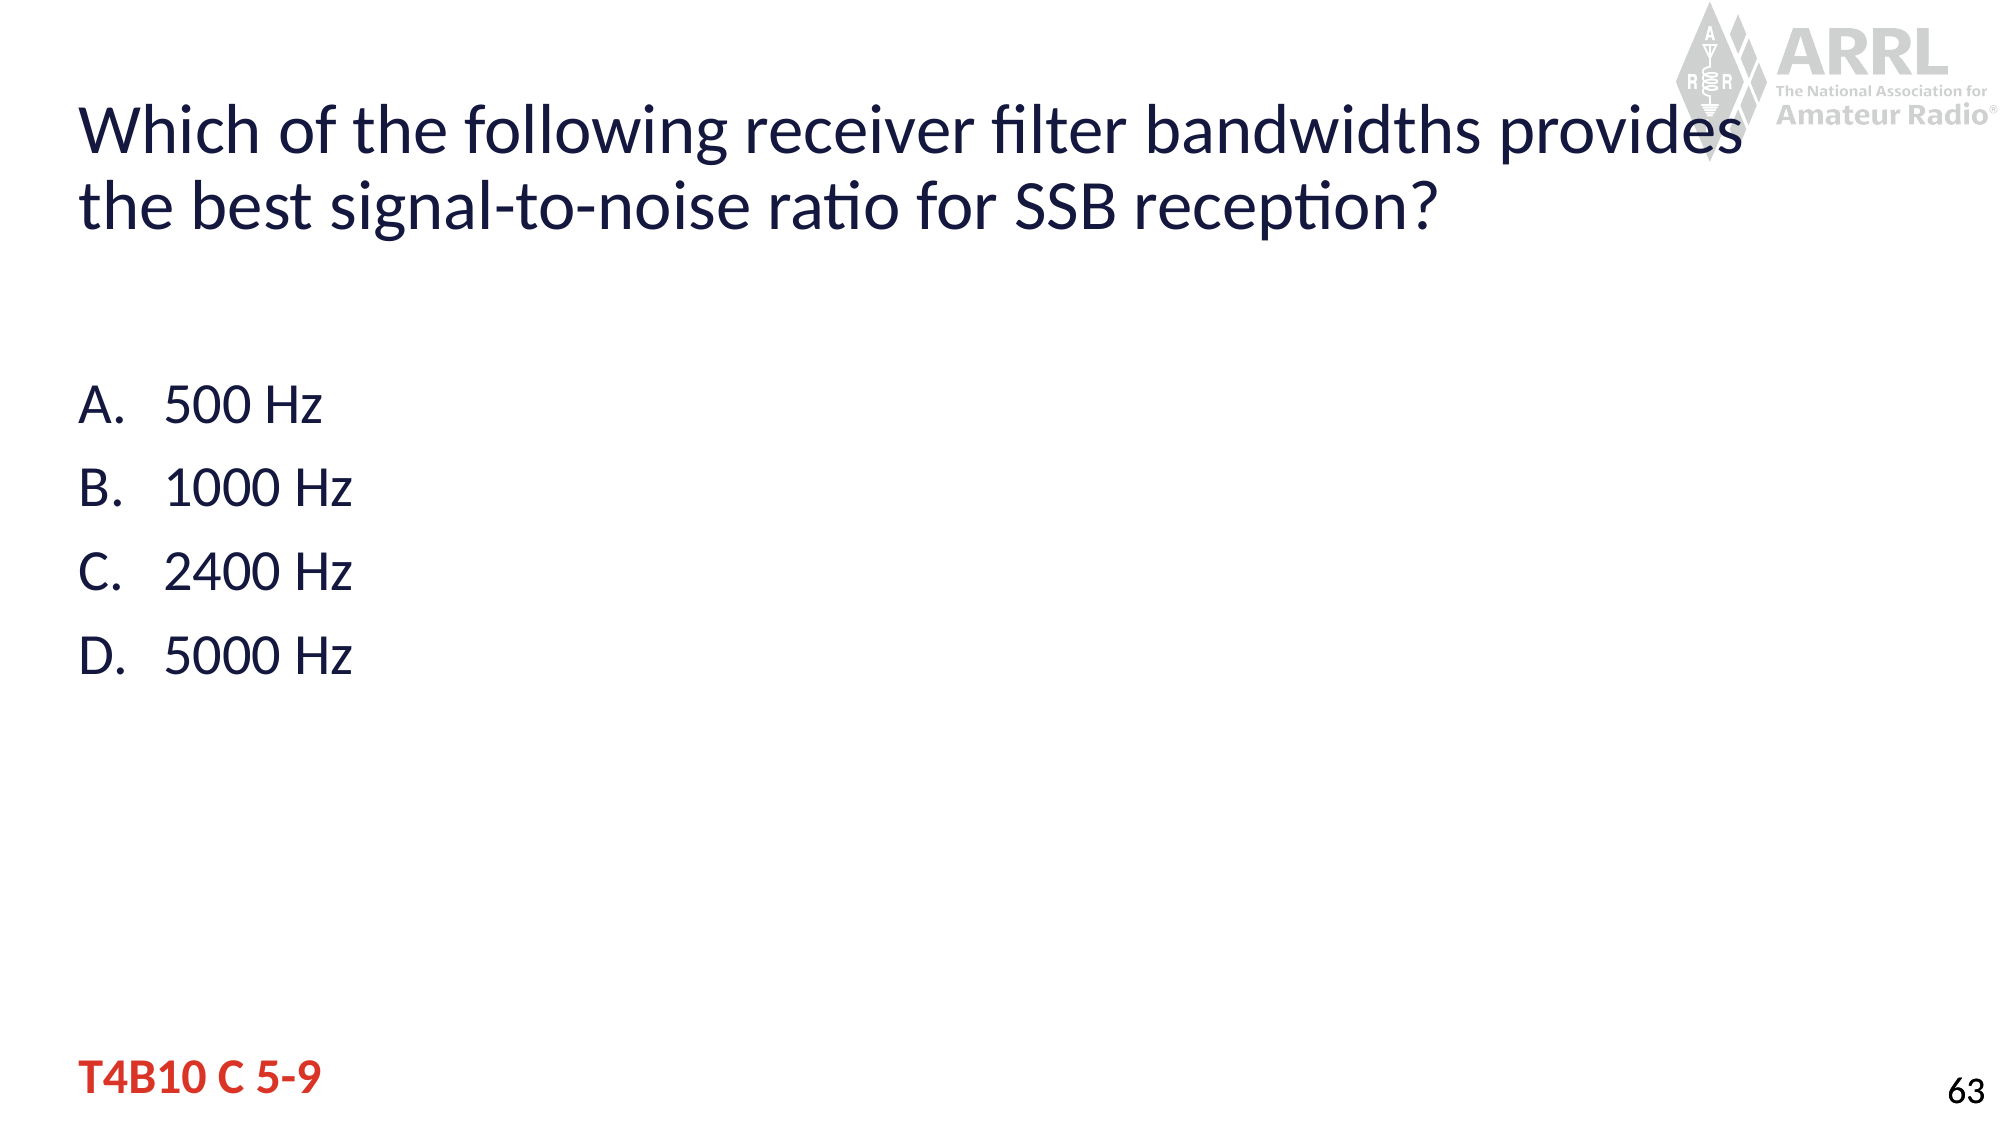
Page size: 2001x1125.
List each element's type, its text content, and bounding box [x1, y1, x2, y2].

picture [1674, 0, 2000, 164]
title Which of the following receiver filter bandwidths provides the best signal-to-noise ratio for SSB reception? [63, 59, 1863, 278]
text_box T4B10 C 5-9 [63, 1036, 921, 1112]
list 500 Hz 1000 Hz 2400 Hz 5000 Hz [63, 365, 1863, 989]
